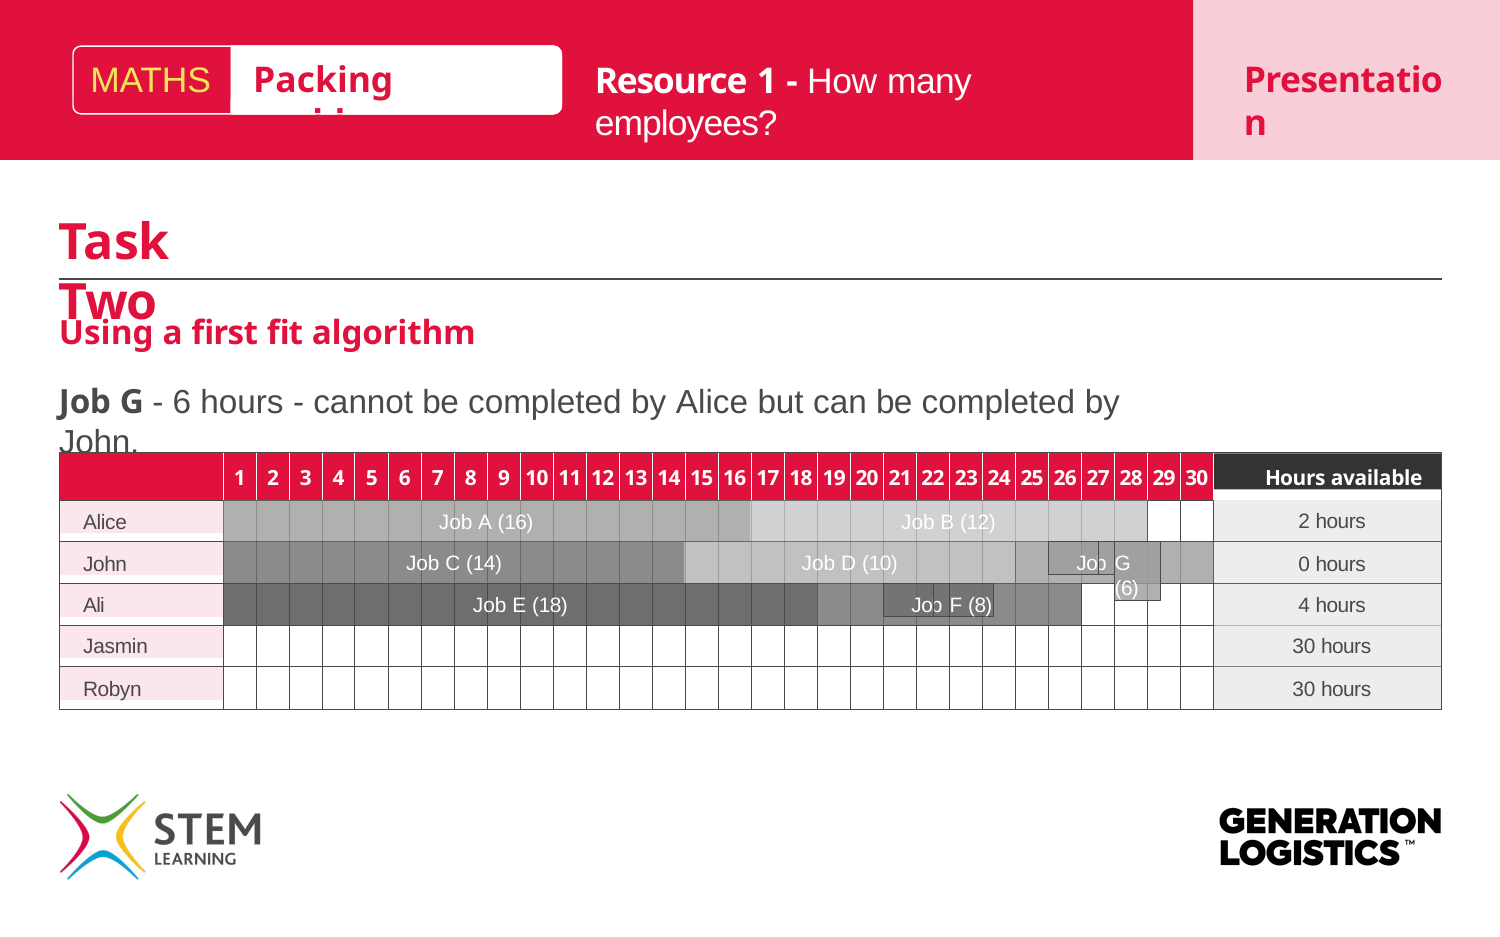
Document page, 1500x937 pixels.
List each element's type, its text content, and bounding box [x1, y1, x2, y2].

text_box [223, 541, 1016, 584]
text_box Presentation [1241, 55, 1450, 143]
text_box Using a first fit algorithm Job G - 6 hours - cannot be completed by Alice but can be completed by John. [56, 309, 1199, 451]
text_box Task Two [56, 207, 272, 309]
title Resource 1 - How many employees? [592, 55, 1144, 215]
text_box [72, 46, 562, 114]
picture [1219, 807, 1441, 866]
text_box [58, 452, 1443, 711]
text_box Packing problems [231, 111, 561, 143]
picture [59, 793, 261, 880]
